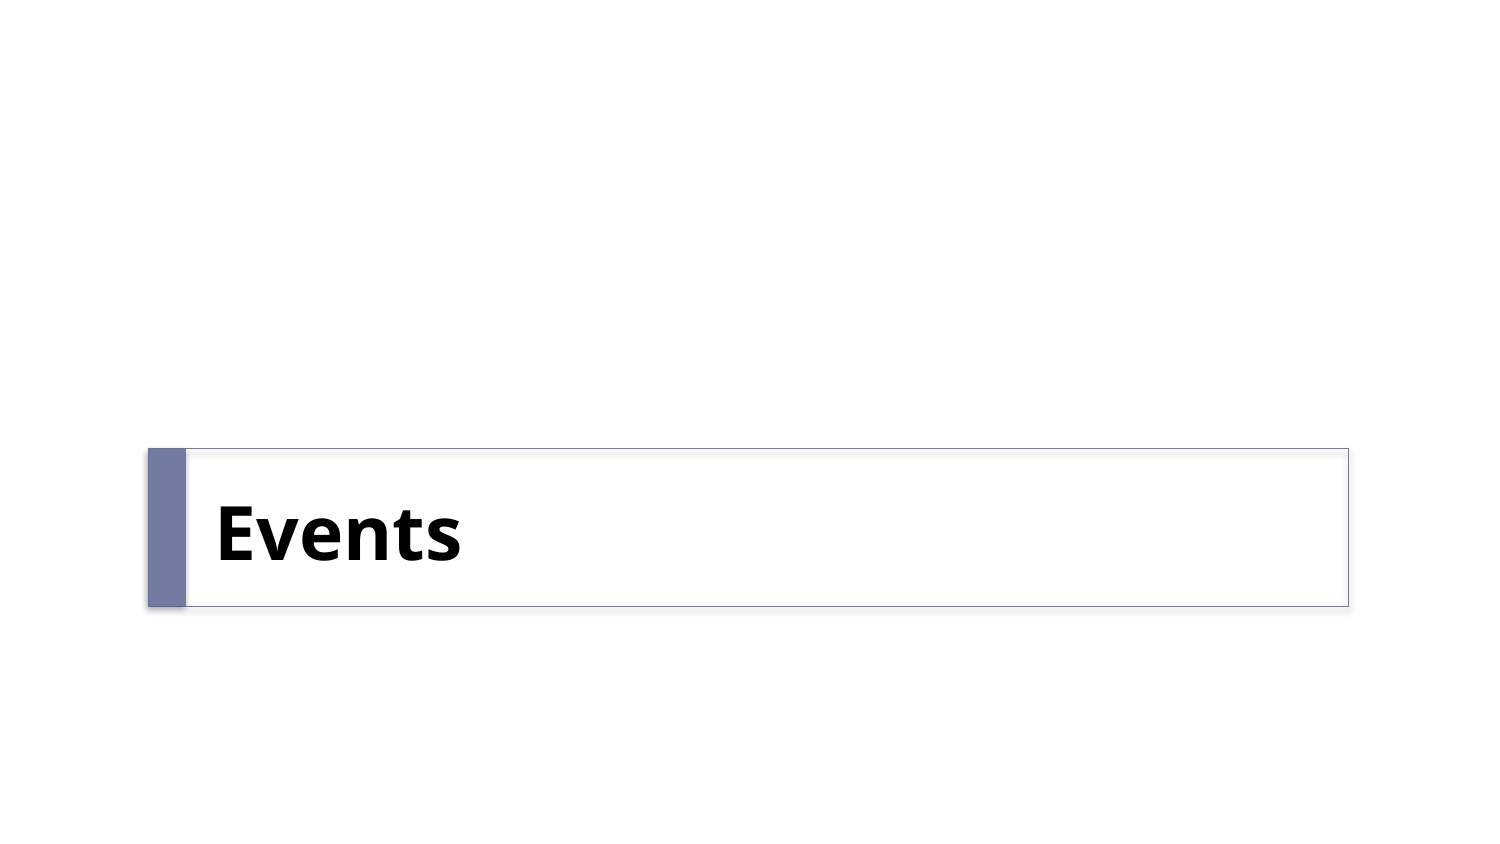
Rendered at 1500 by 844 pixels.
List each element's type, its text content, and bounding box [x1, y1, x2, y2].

title Events [200, 478, 1325, 600]
